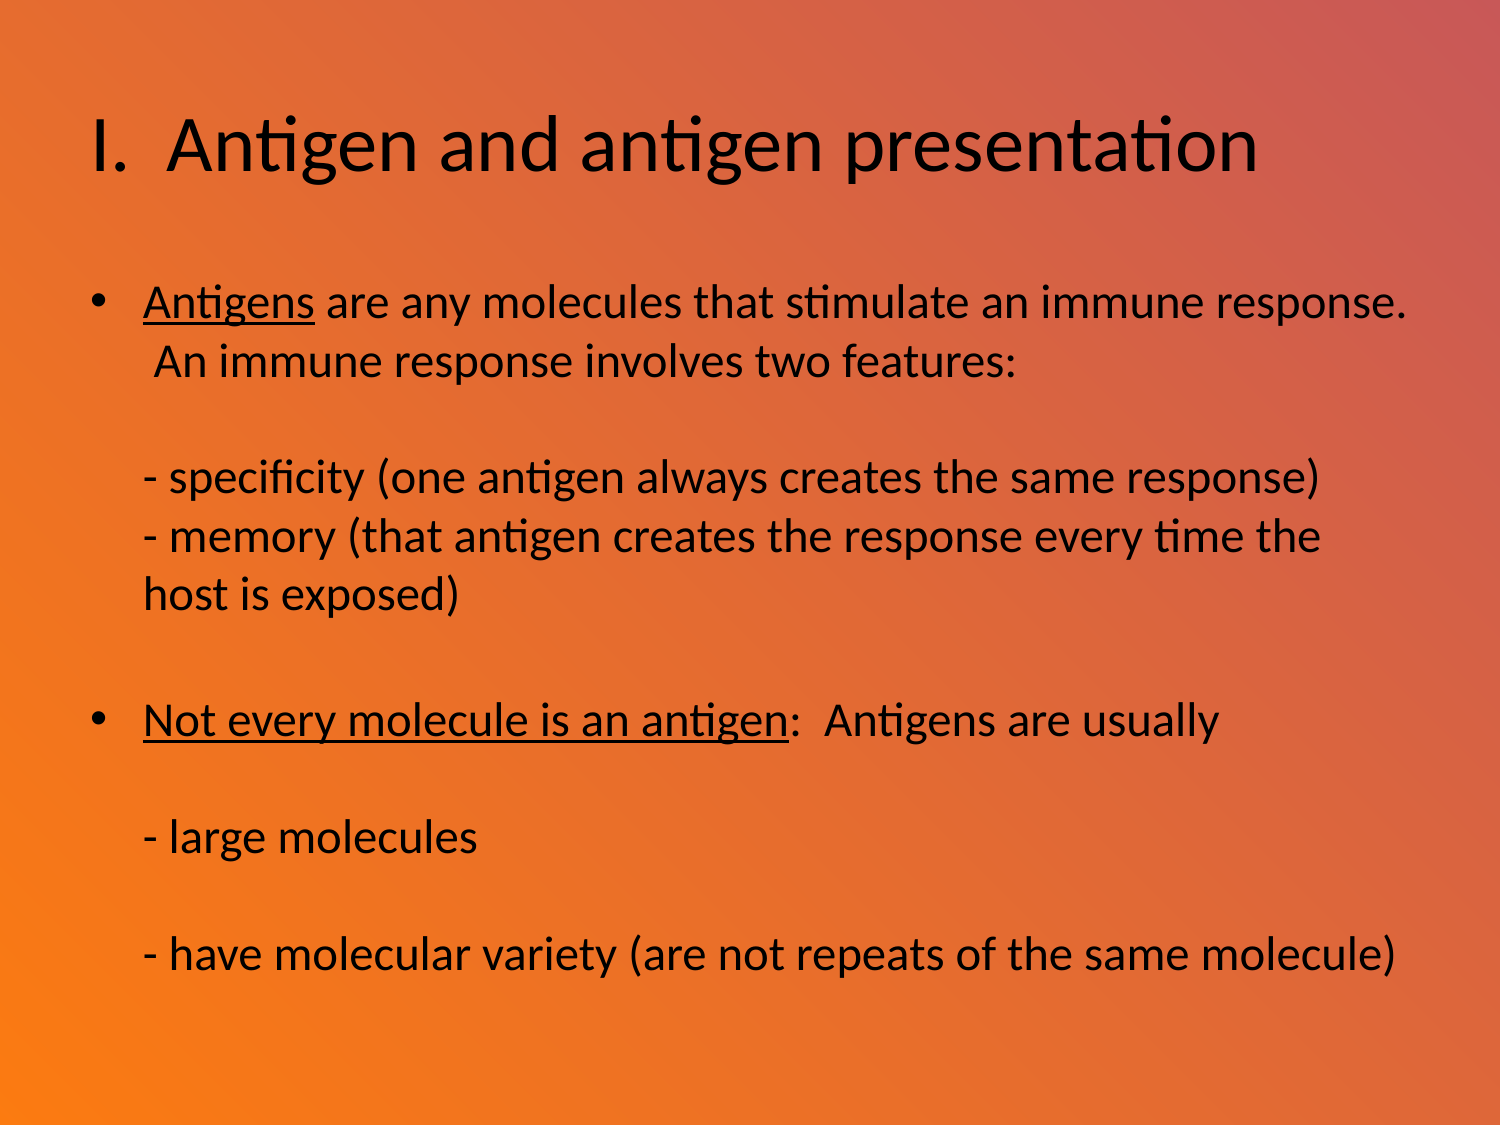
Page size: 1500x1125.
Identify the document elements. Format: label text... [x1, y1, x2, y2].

list Antigens are any molecules that stimulate an immune response. An immune response involves two features: - specificity (one antigen always creates the same response) - memory (that antigen creates the response every time the host is exposed) Not every molecule is an antigen: Antigens are usually - large molecules - have molecular variety (are not repeats of the same molecule) [75, 262, 1425, 1005]
title I. Antigen and antigen presentation [75, 45, 1425, 233]
